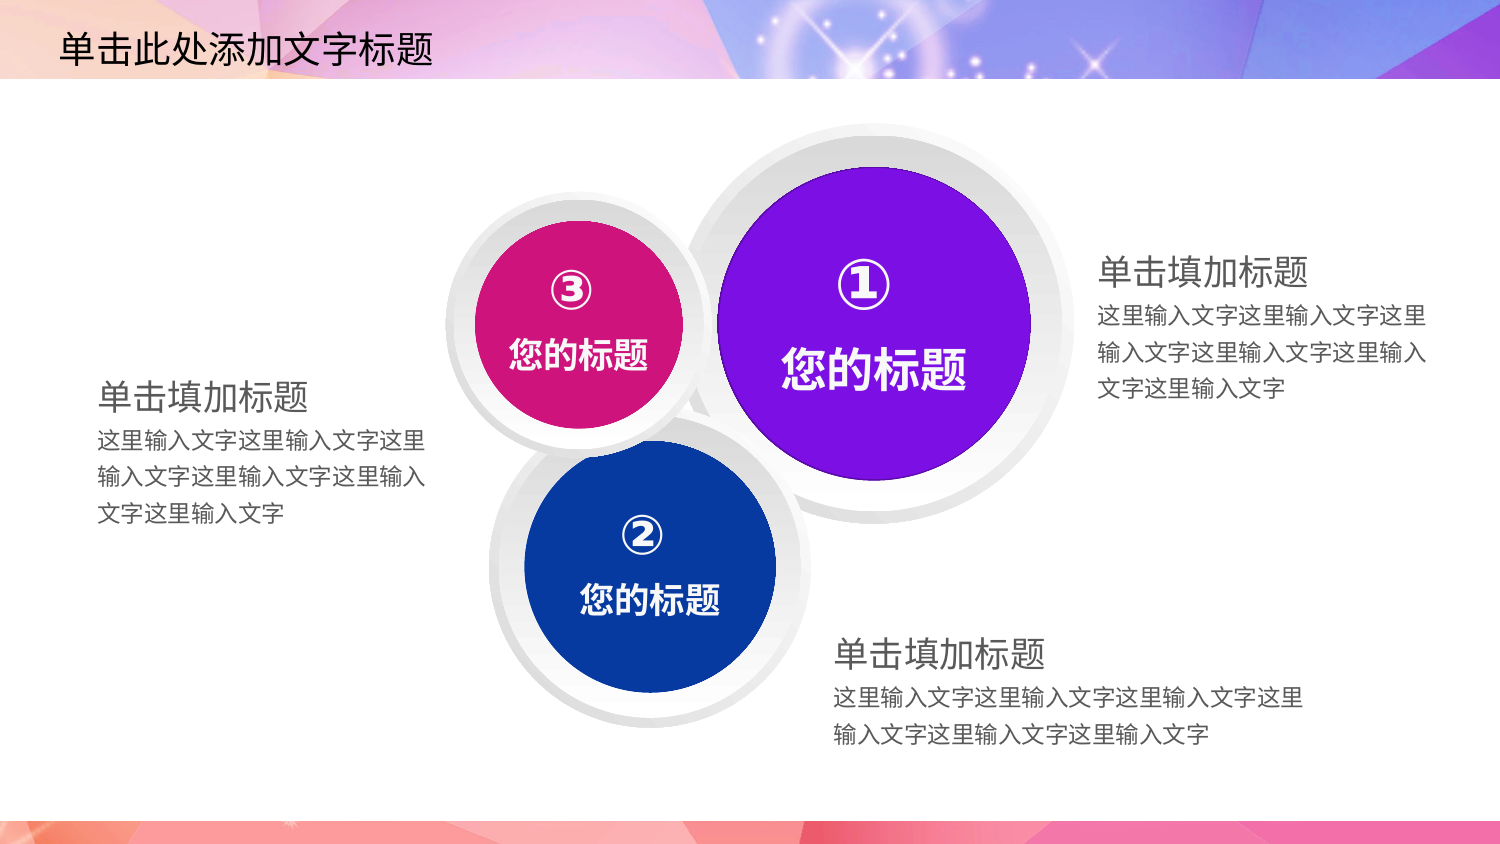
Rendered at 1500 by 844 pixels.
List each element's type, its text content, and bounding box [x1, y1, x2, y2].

picture [0, 821, 1500, 844]
picture [0, 0, 1500, 79]
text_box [439, 191, 718, 458]
text_box 单击填加标题 这里输入文字这里输入文字这里输入文字这里输入文字这里输入文字这里输入文字 [819, 612, 1339, 797]
text_box 单击填加标题 这里输入文字这里输入文字这里输入文字这里输入文字这里输入文字这里输入文字 [83, 355, 462, 576]
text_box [481, 405, 819, 728]
text_box 单击填加标题 这里输入文字这里输入文字这里输入文字这里输入文字这里输入文字这里输入文字 [1084, 230, 1461, 451]
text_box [664, 123, 1084, 524]
